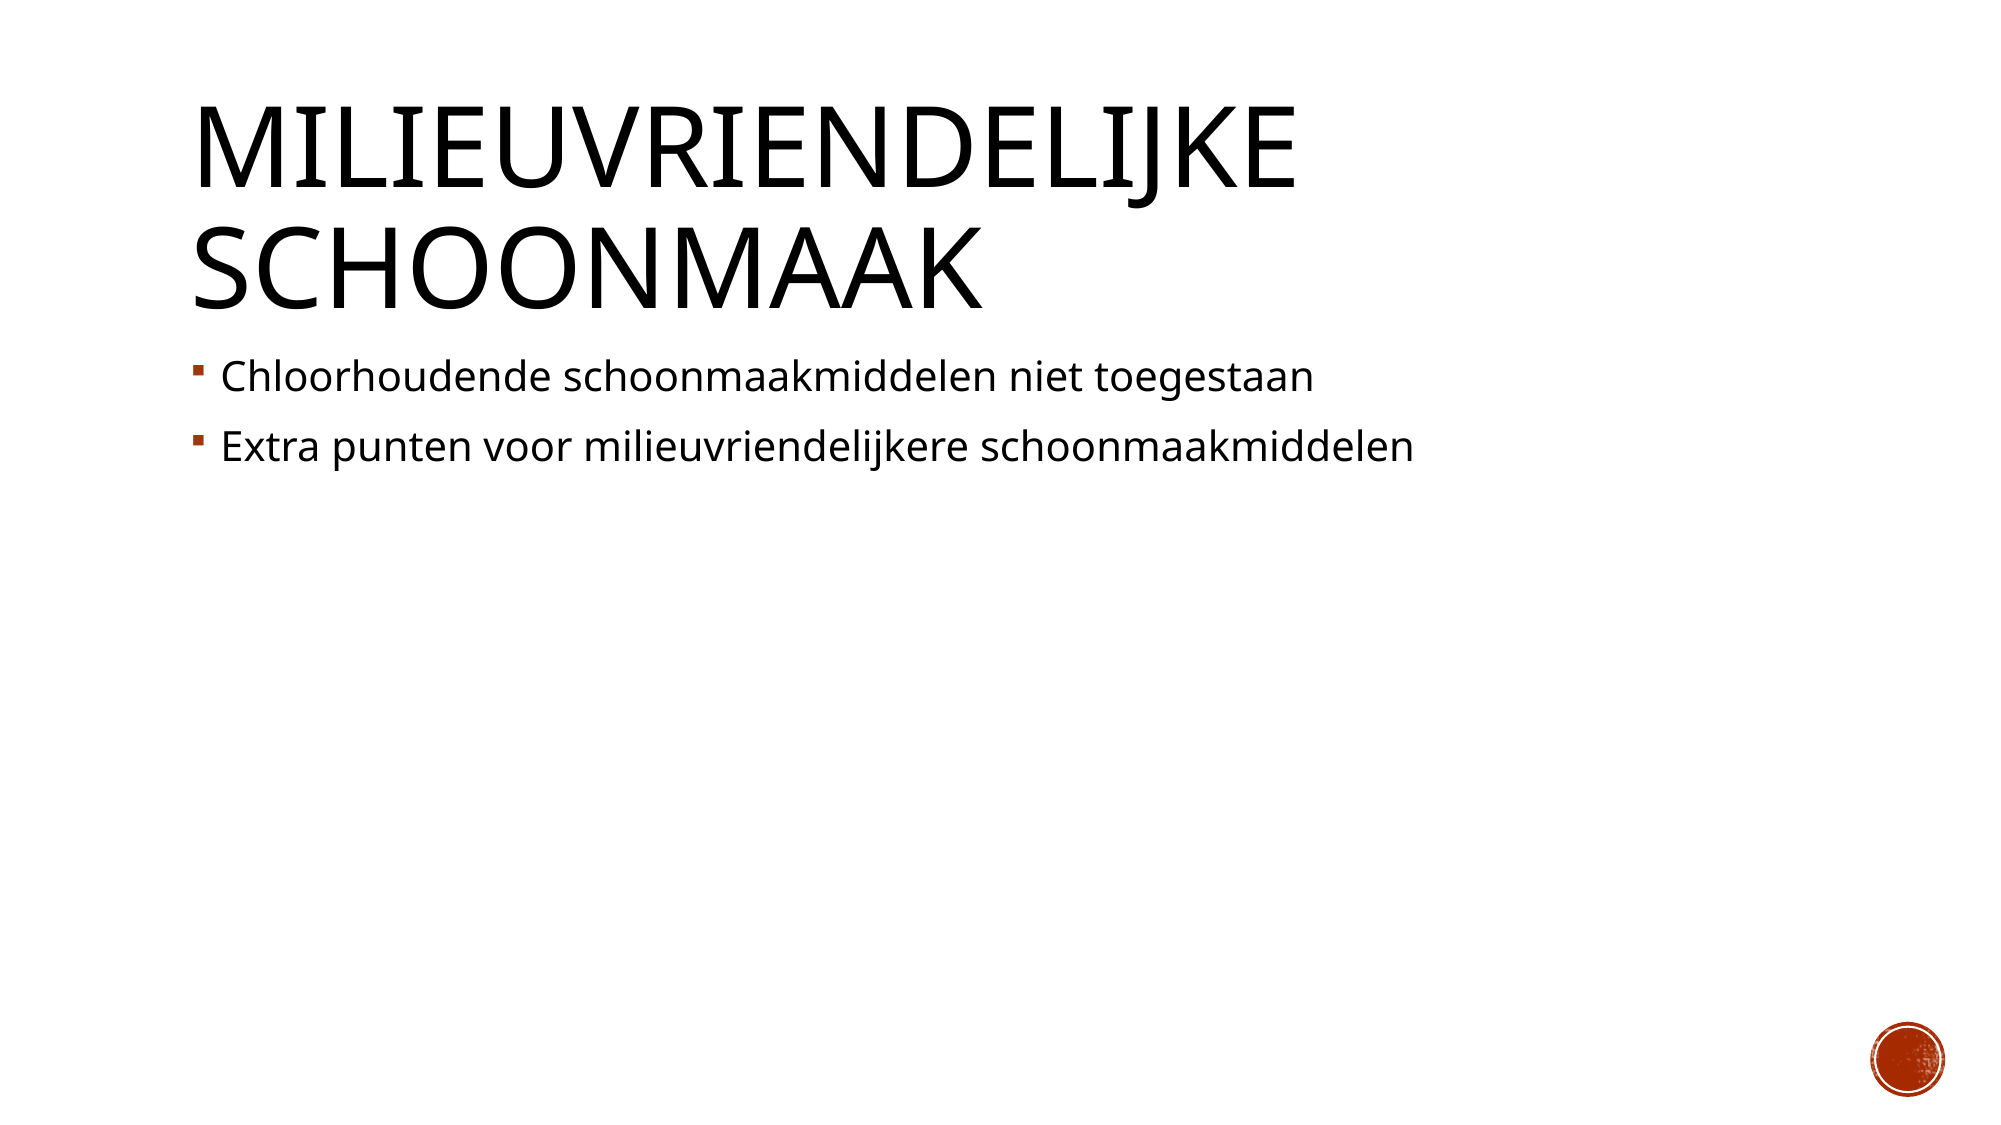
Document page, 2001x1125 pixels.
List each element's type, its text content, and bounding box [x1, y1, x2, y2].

list Chloorhoudende schoonmaakmiddelen niet toegestaan Extra punten voor milieuvriendelijkere schoonmaakmiddelen [175, 348, 1826, 1013]
title Milieuvriendelijke schoonmaak [175, 79, 1826, 344]
